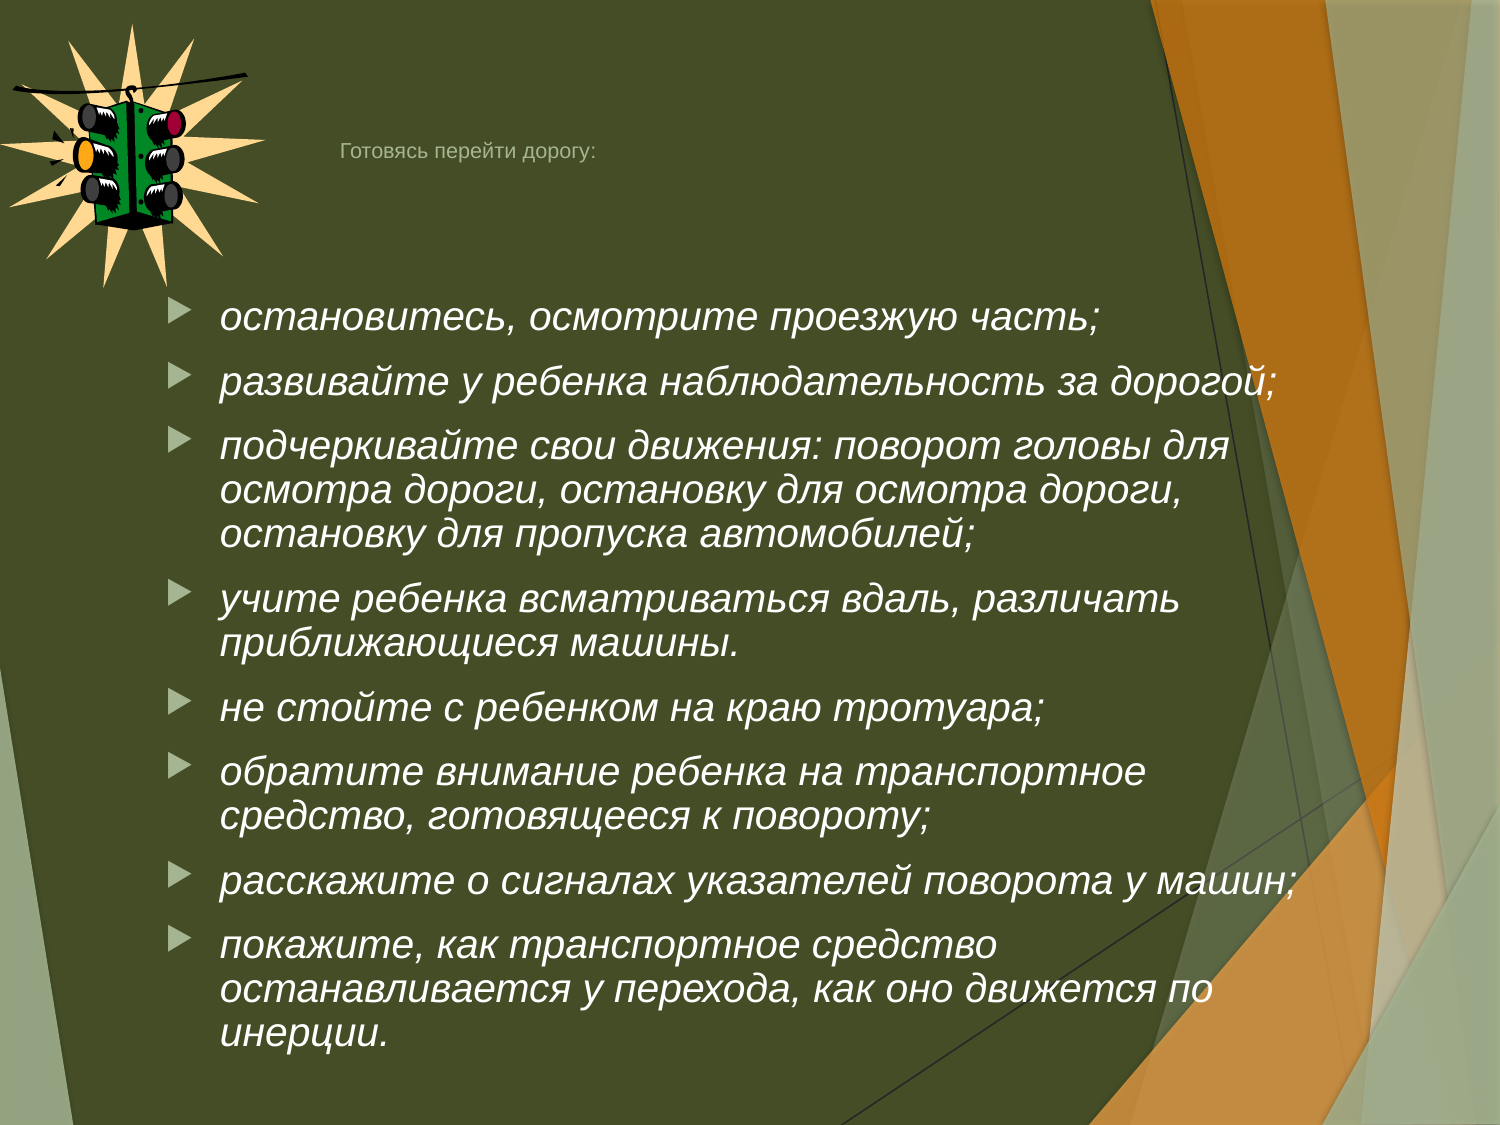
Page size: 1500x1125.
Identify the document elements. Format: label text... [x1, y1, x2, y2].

list остановитесь, осмотрите проезжую часть; развивайте у ребенка наблюдательность за дорогой; подчеркивайте свои движения: поворот головы для осмотра дороги, остановку для осмотра дороги, остановку для пропуска автомобилей; учите ребенка всматриваться вдаль, различать приближающиеся машины. не стойте с ребенком на краю тротуара; обратите внимание ребенка на транспортное средство, готовящееся к повороту; расскажите о сигналах указателей поворота у машин; покажите, как транспортное средство останавливается у перехода, как оно движется по инерции. [150, 288, 1353, 1071]
picture [0, 23, 267, 289]
title Готовясь перейти дорогу: [324, 129, 1412, 225]
